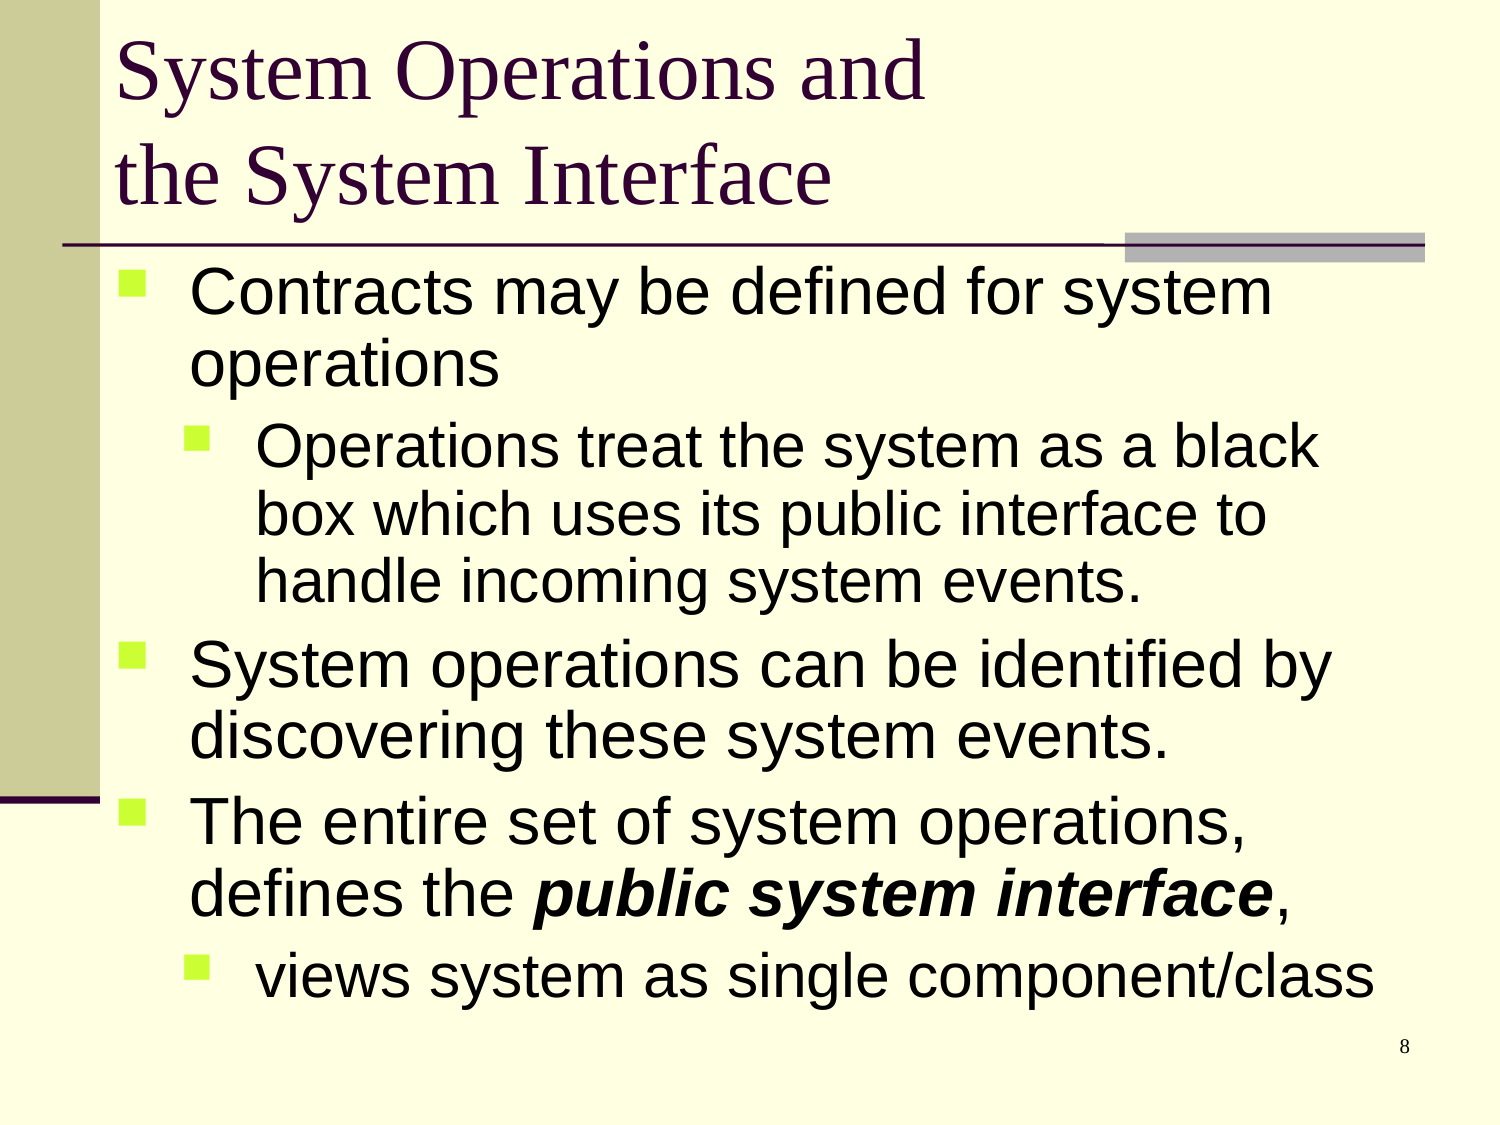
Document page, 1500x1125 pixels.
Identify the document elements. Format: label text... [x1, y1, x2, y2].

title System Operations and the System Interface [99, 0, 1299, 236]
slide_number 8 [1112, 1024, 1426, 1101]
list Contracts may be defined for system operations Operations treat the system as a black box which uses its public interface to handle incoming system events. System operations can be identified by discovering these system events. The entire set of system operations, defines the public system interface, views system as single component/class [99, 249, 1413, 994]
